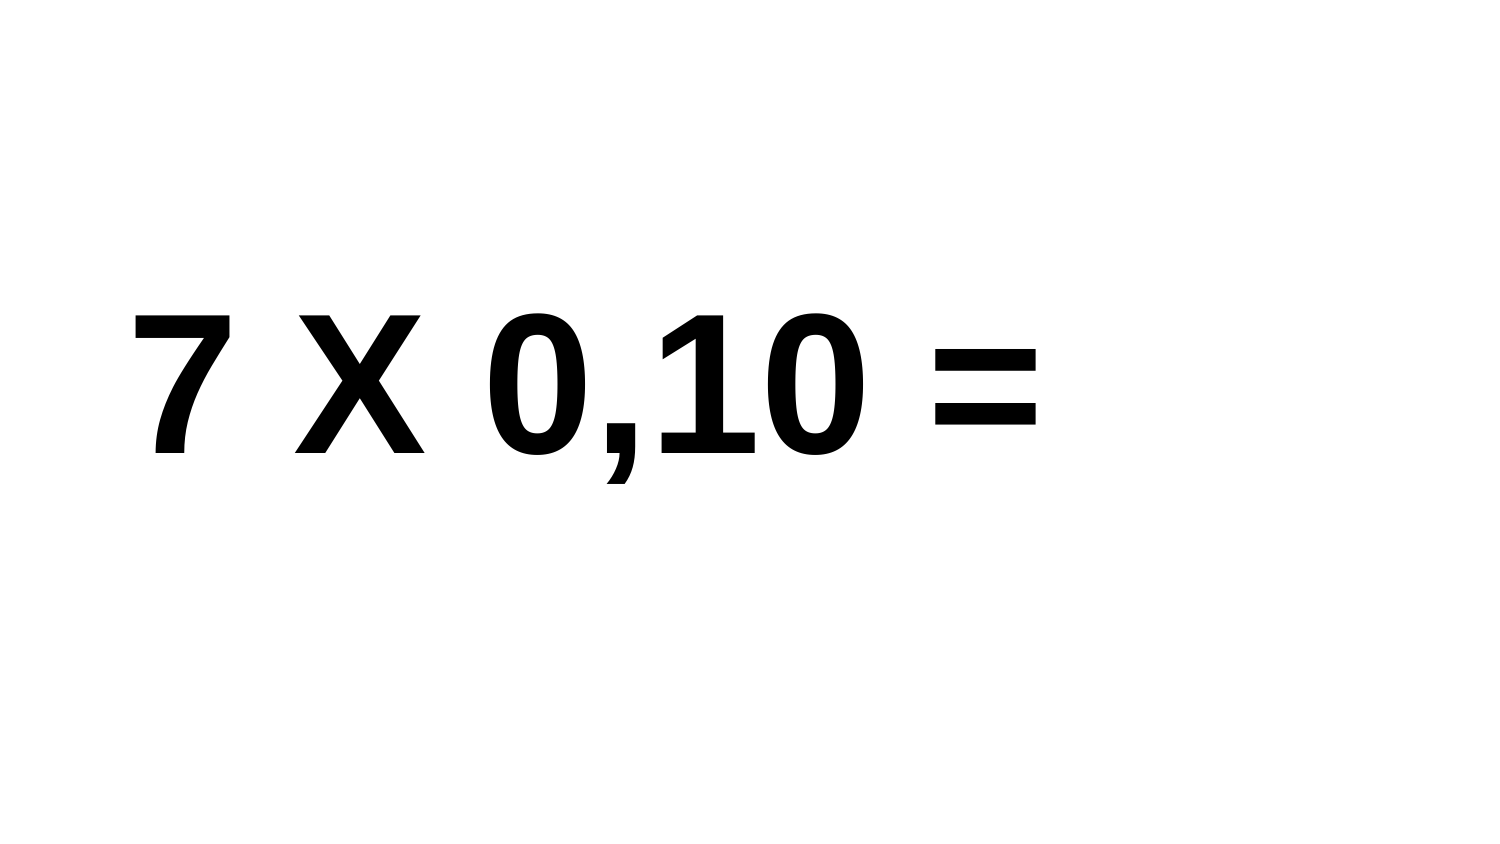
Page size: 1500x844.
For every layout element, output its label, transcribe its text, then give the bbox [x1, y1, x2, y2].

text_box 7 X 0,10 = [112, 318, 1388, 509]
